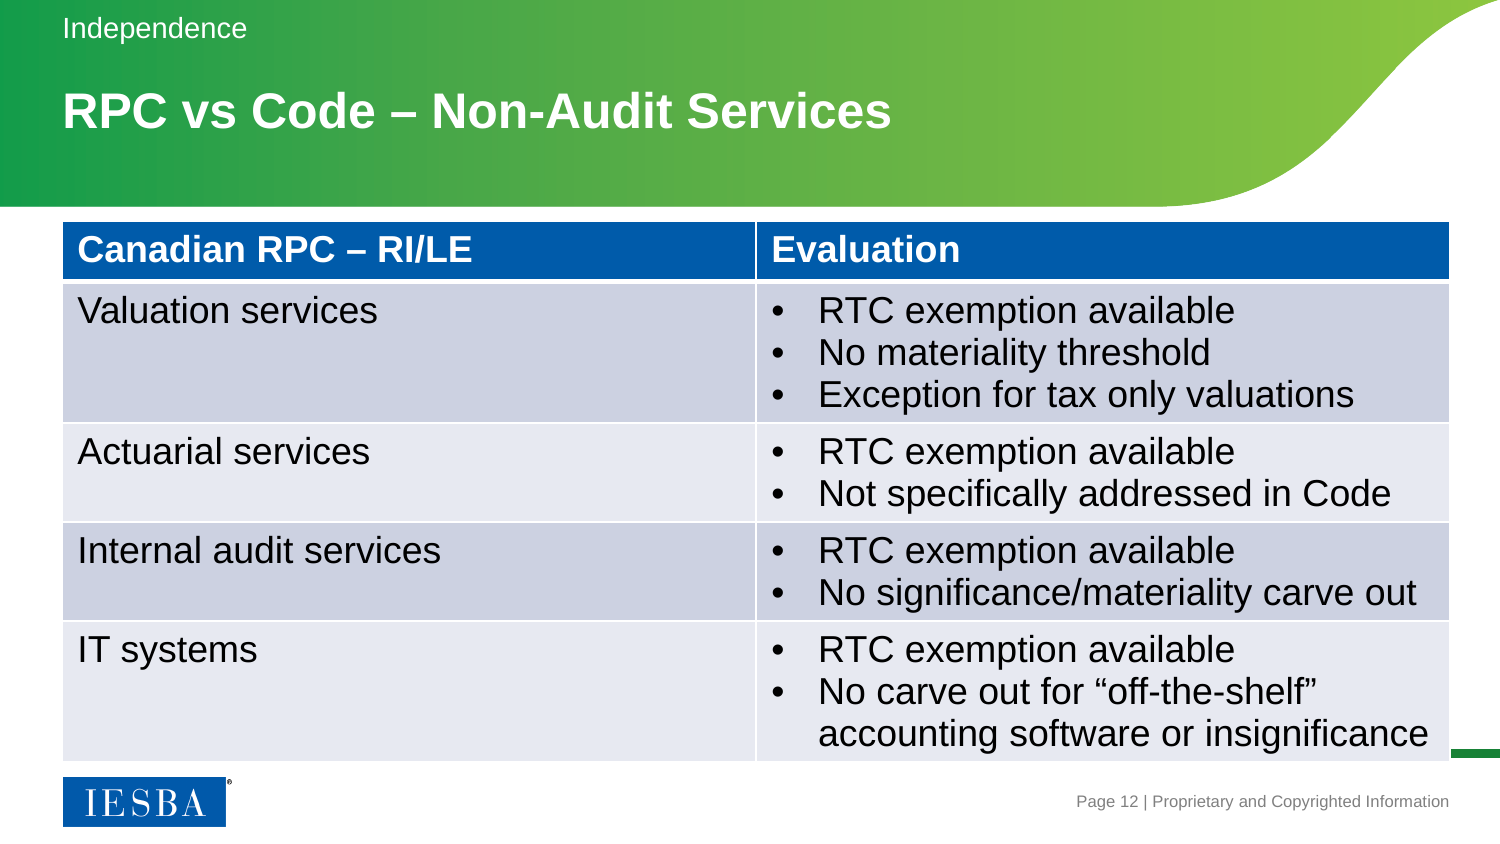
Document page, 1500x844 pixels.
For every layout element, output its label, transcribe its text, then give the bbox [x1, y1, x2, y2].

table_cell IT systems [63, 622, 755, 761]
table_cell RTC exemption available No materiality threshold Exception for tax only valuations [757, 284, 1449, 422]
table_header Evaluation [757, 222, 1449, 279]
table_header Canadian RPC – RI/LE [63, 222, 755, 279]
picture [63, 777, 232, 827]
table_cell Actuarial services [63, 424, 755, 521]
table_cell RTC exemption available No carve out for “off-the-shelf” accounting software or insignificance [757, 622, 1449, 761]
table_cell Valuation services [63, 284, 755, 422]
table_cell RTC exemption available Not specifically addressed in Code [757, 424, 1449, 521]
table_cell RTC exemption available No significance/materiality carve out [757, 523, 1449, 620]
table_cell Internal audit services [63, 523, 755, 620]
title RPC vs Code – Non-Audit Services [62, 75, 1300, 142]
subtitle Independence [62, 9, 500, 38]
picture [0, 0, 1500, 207]
